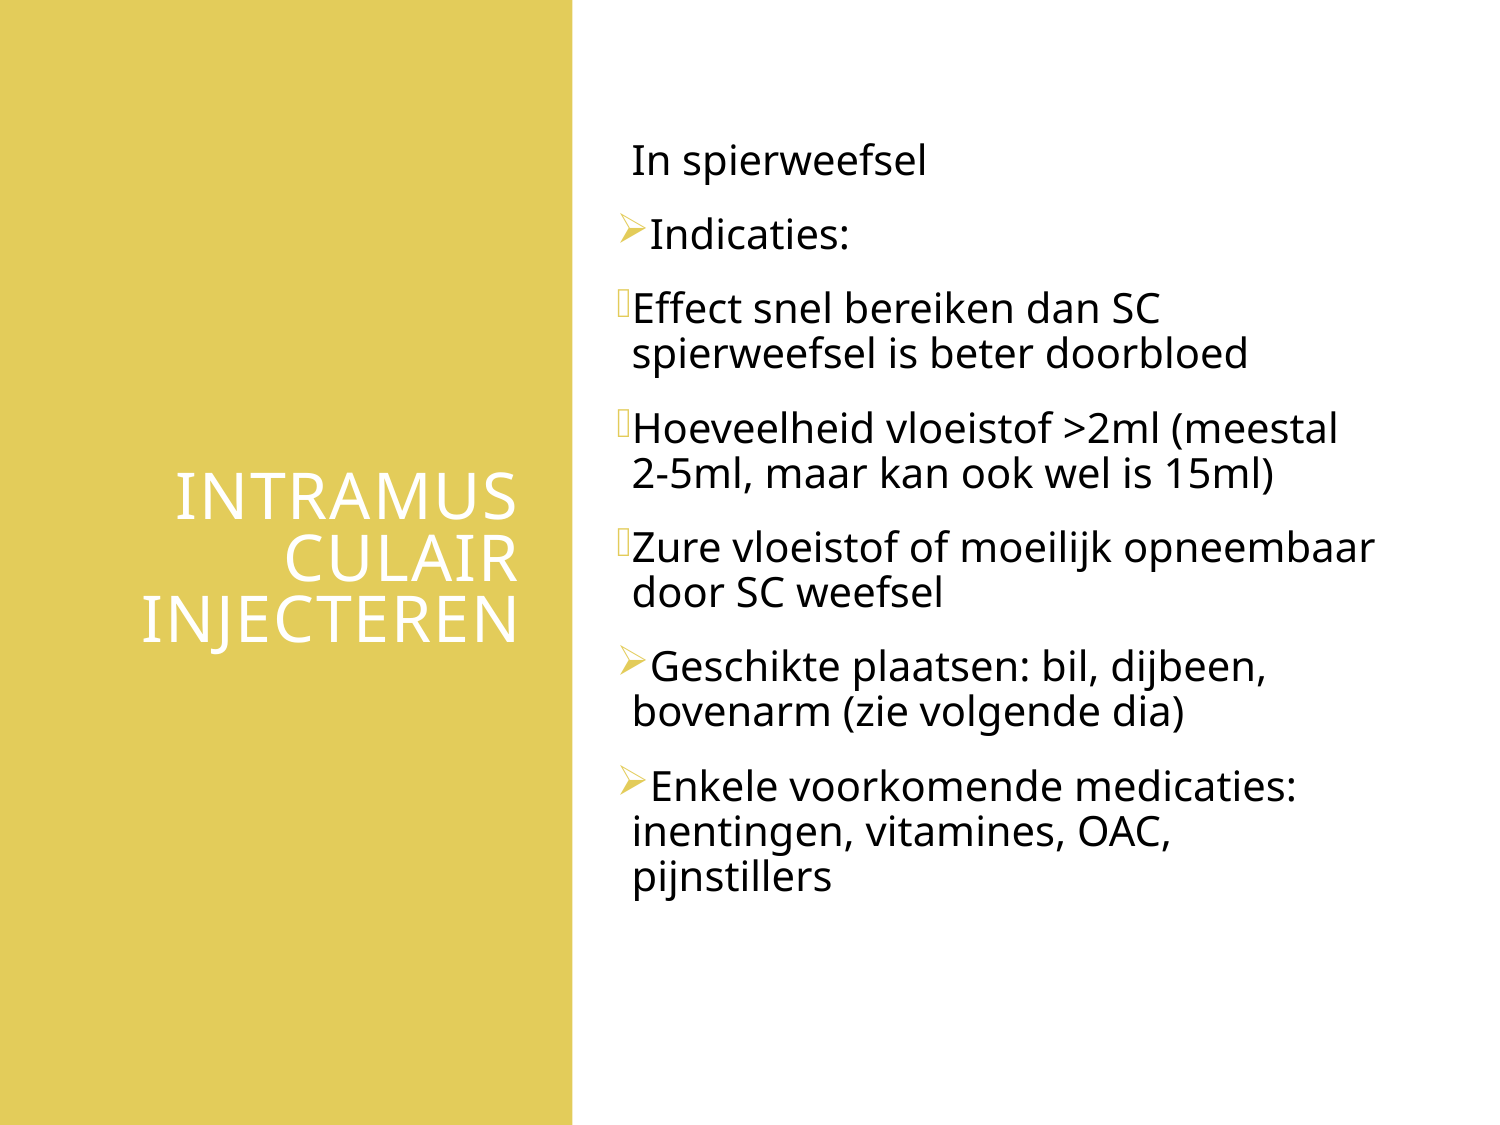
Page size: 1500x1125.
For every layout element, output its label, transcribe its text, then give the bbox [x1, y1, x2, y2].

list In spierweefsel Indicaties: Effect snel bereiken dan SC spierweefsel is beter doorbloed Hoeveelheid vloeistof >2ml (meestal 2-5ml, maar kan ook wel is 15ml) Zure vloeistof of moeilijk opneembaar door SC weefsel Geschikte plaatsen: bil, dijbeen, bovenarm (zie volgende dia) Enkele voorkomende medicaties: inentingen, vitamines, OAC, pijnstillers [609, 131, 1385, 993]
title Intramusculair injecteren [118, 131, 536, 993]
text_box [574, 0, 1500, 1125]
text_box [0, 0, 574, 1125]
